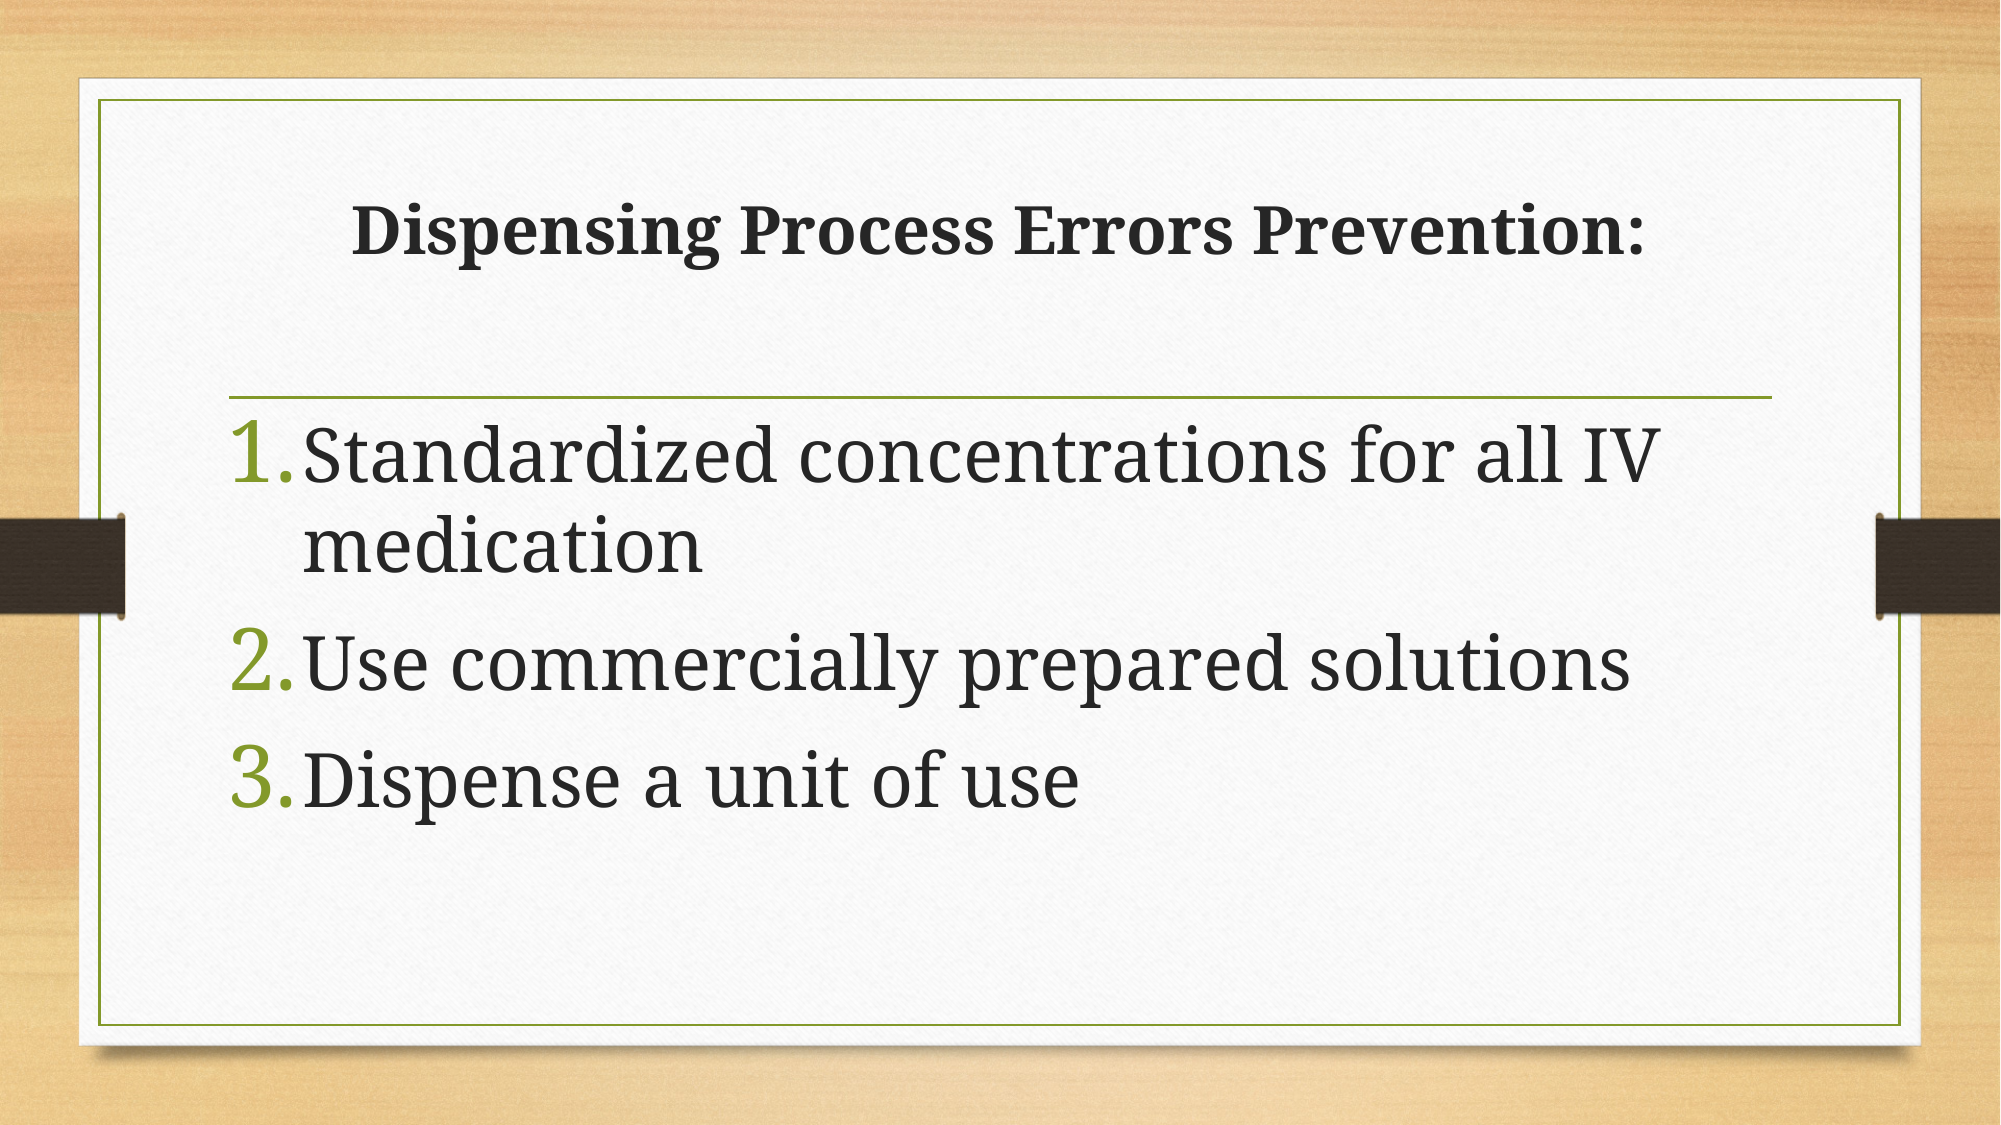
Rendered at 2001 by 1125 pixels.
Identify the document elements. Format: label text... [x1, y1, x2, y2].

title Dispensing Process Errors Prevention: [212, 161, 1788, 375]
picture [0, 0, 2001, 1125]
list Standardized concentrations for all IV medication Use commercially prepared solutions Dispense a unit of use [212, 399, 1788, 1021]
